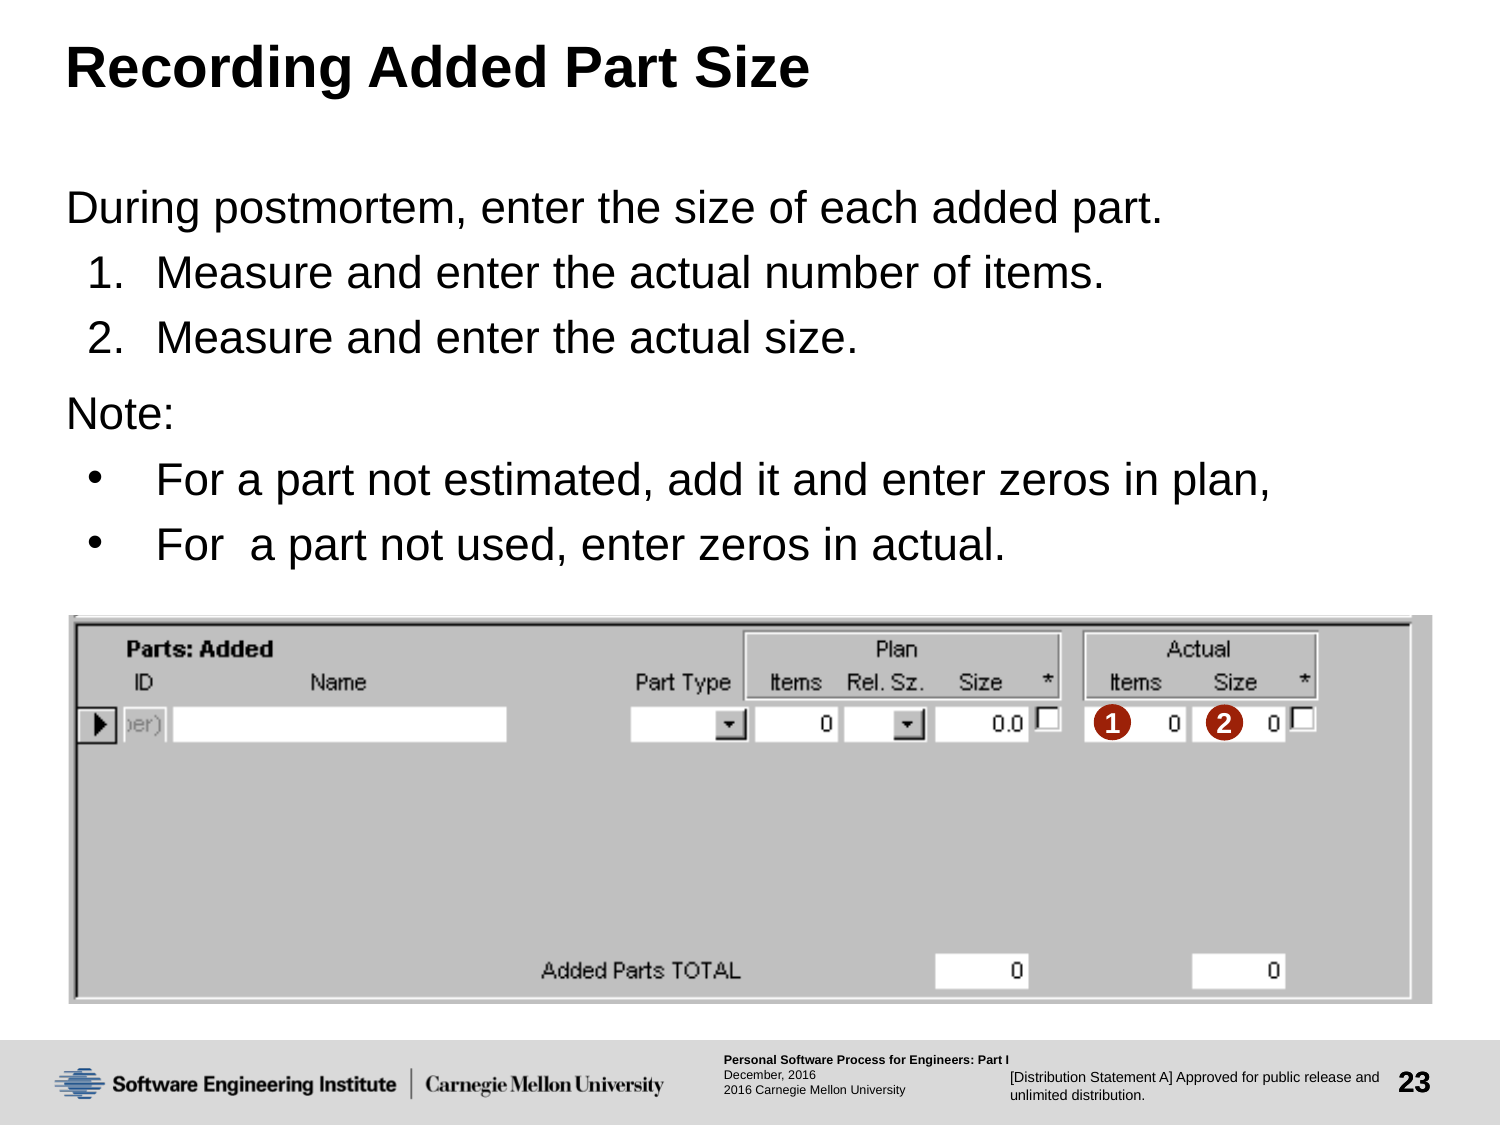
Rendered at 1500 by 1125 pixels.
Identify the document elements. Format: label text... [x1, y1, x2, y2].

title Recording Added Part Size [65, 37, 1313, 148]
picture [46, 1061, 673, 1104]
list During postmortem, enter the size of each added part. Measure and enter the actual number of items. Measure and enter the actual size. Note: For a part not estimated, add it and enter zeros in plan, For a part not used, enter zeros in actual. [65, 177, 1431, 1000]
picture [68, 614, 1433, 1004]
